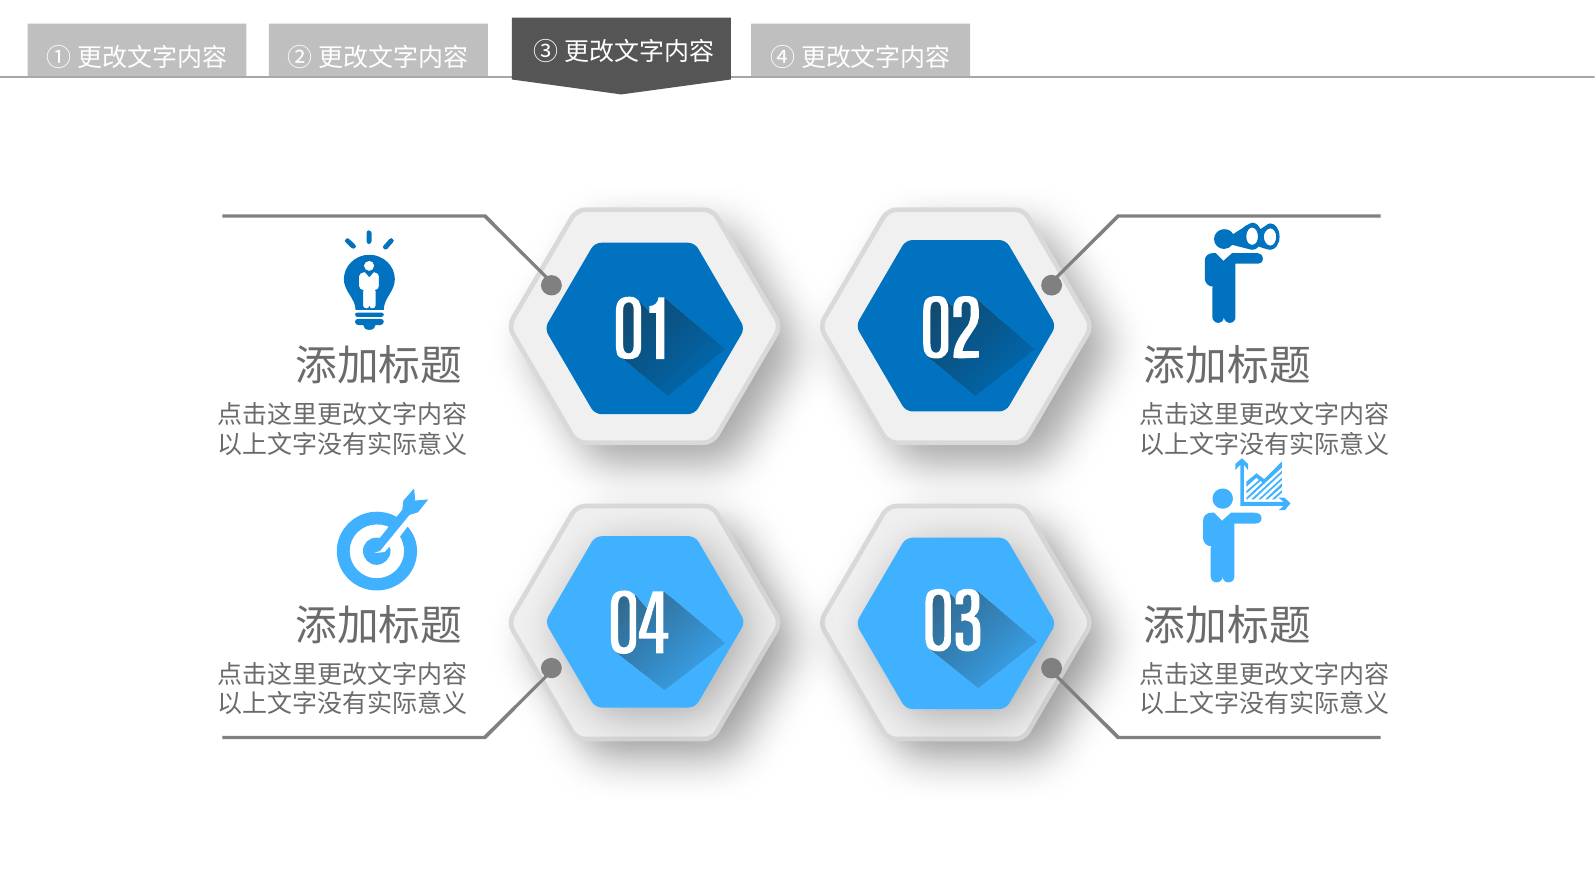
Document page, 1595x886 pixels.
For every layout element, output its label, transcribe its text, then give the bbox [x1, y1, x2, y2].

text_box [222, 214, 505, 239]
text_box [343, 230, 396, 331]
text_box 点击这里更改文字内容 以上文字没有实际意义 [193, 390, 493, 466]
text_box 添加标题 [283, 332, 475, 390]
text_box 点击这里更改文字内容 以上文字没有实际意义 [193, 650, 493, 726]
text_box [510, 209, 779, 443]
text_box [798, 23, 1595, 77]
text_box 添加标题 [283, 592, 475, 650]
text_box 添加标题 [1131, 332, 1323, 390]
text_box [821, 505, 1091, 740]
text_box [821, 209, 1091, 443]
text_box [222, 714, 505, 740]
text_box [0, 23, 449, 77]
text_box 点击这里更改文字内容 以上文字没有实际意义 [1124, 650, 1424, 726]
text_box 添加标题 [1131, 592, 1323, 650]
text_box [1095, 711, 1381, 740]
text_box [336, 488, 429, 591]
text_box [1095, 214, 1381, 242]
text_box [1204, 222, 1280, 324]
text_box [510, 505, 779, 740]
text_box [1202, 458, 1291, 583]
text_box 点击这里更改文字内容 以上文字没有实际意义 [1124, 390, 1424, 466]
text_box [454, 17, 795, 95]
